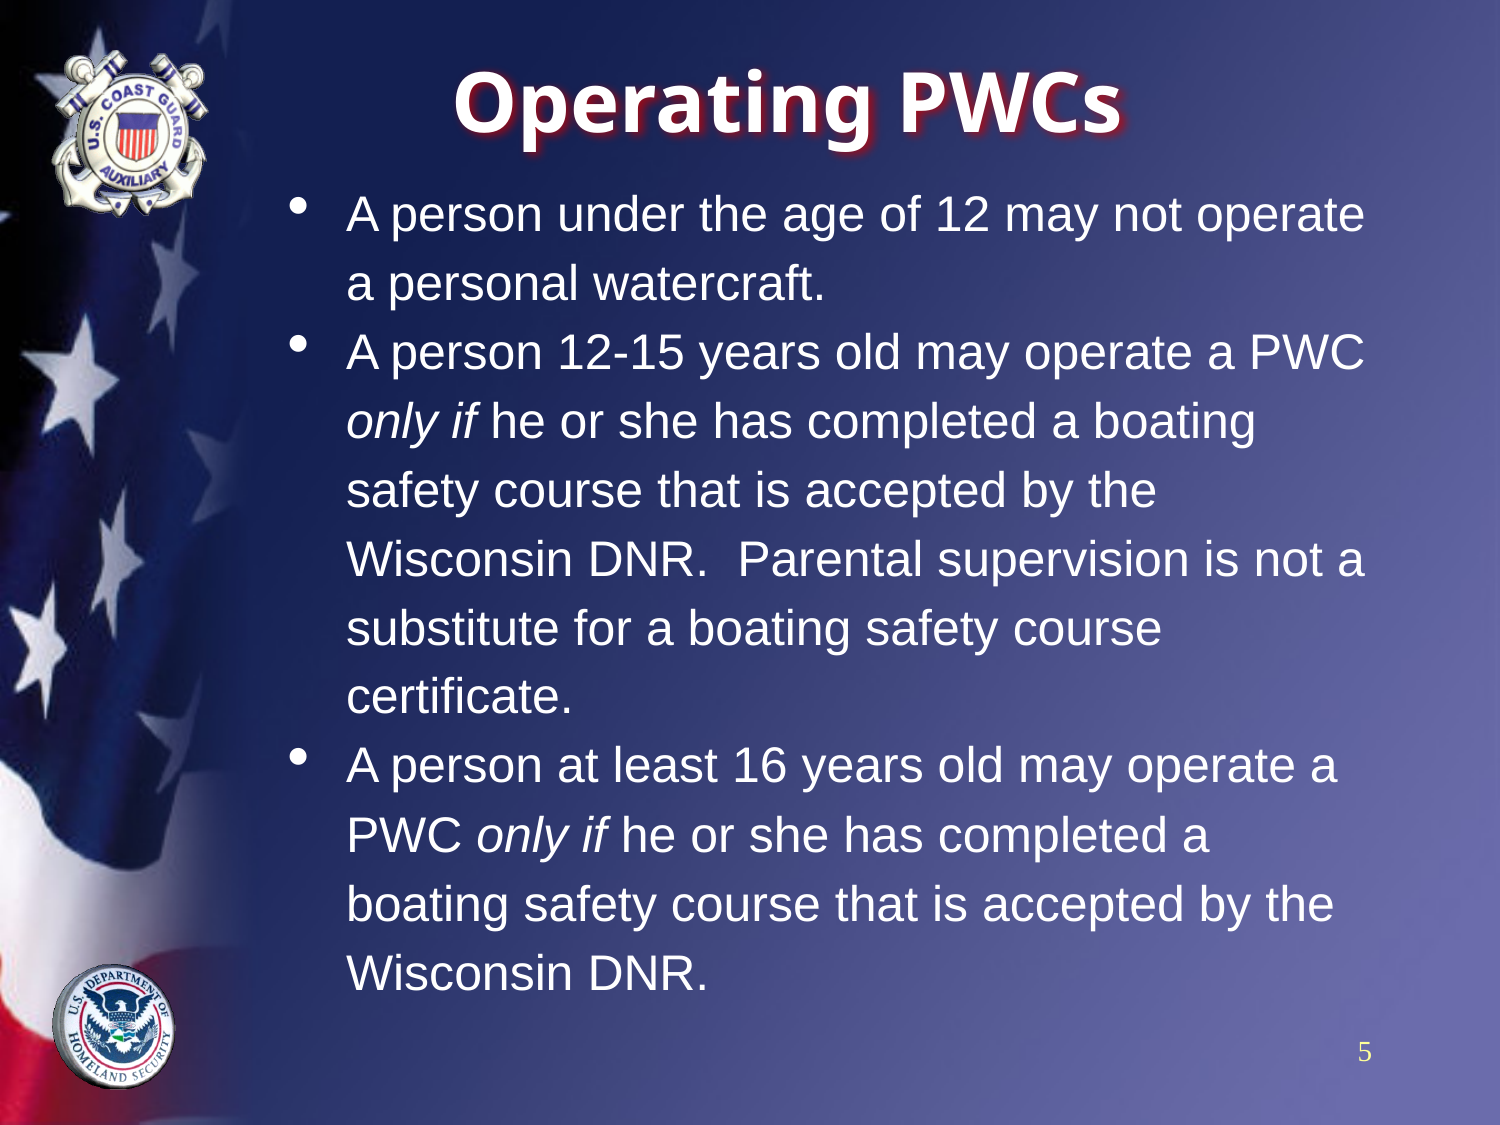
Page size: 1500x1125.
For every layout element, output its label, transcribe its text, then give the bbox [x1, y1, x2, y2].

text_box [249, 149, 1475, 485]
picture [0, 0, 1500, 1125]
title Operating PWCs [343, 33, 1232, 149]
text_box A person under the age of 12 may not operate a personal watercraft. A person 12-15 years old may operate a PWC only if he or she has completed a boating safety course that is accepted by the Wisconsin DNR. Parental supervision is not a substitute for a boating safety course certificate. A person at least 16 years old may operate a PWC only if he or she has completed a boating safety course that is accepted by the Wisconsin DNR. [274, 164, 1388, 1008]
slide_number 5 [1074, 1025, 1388, 1100]
